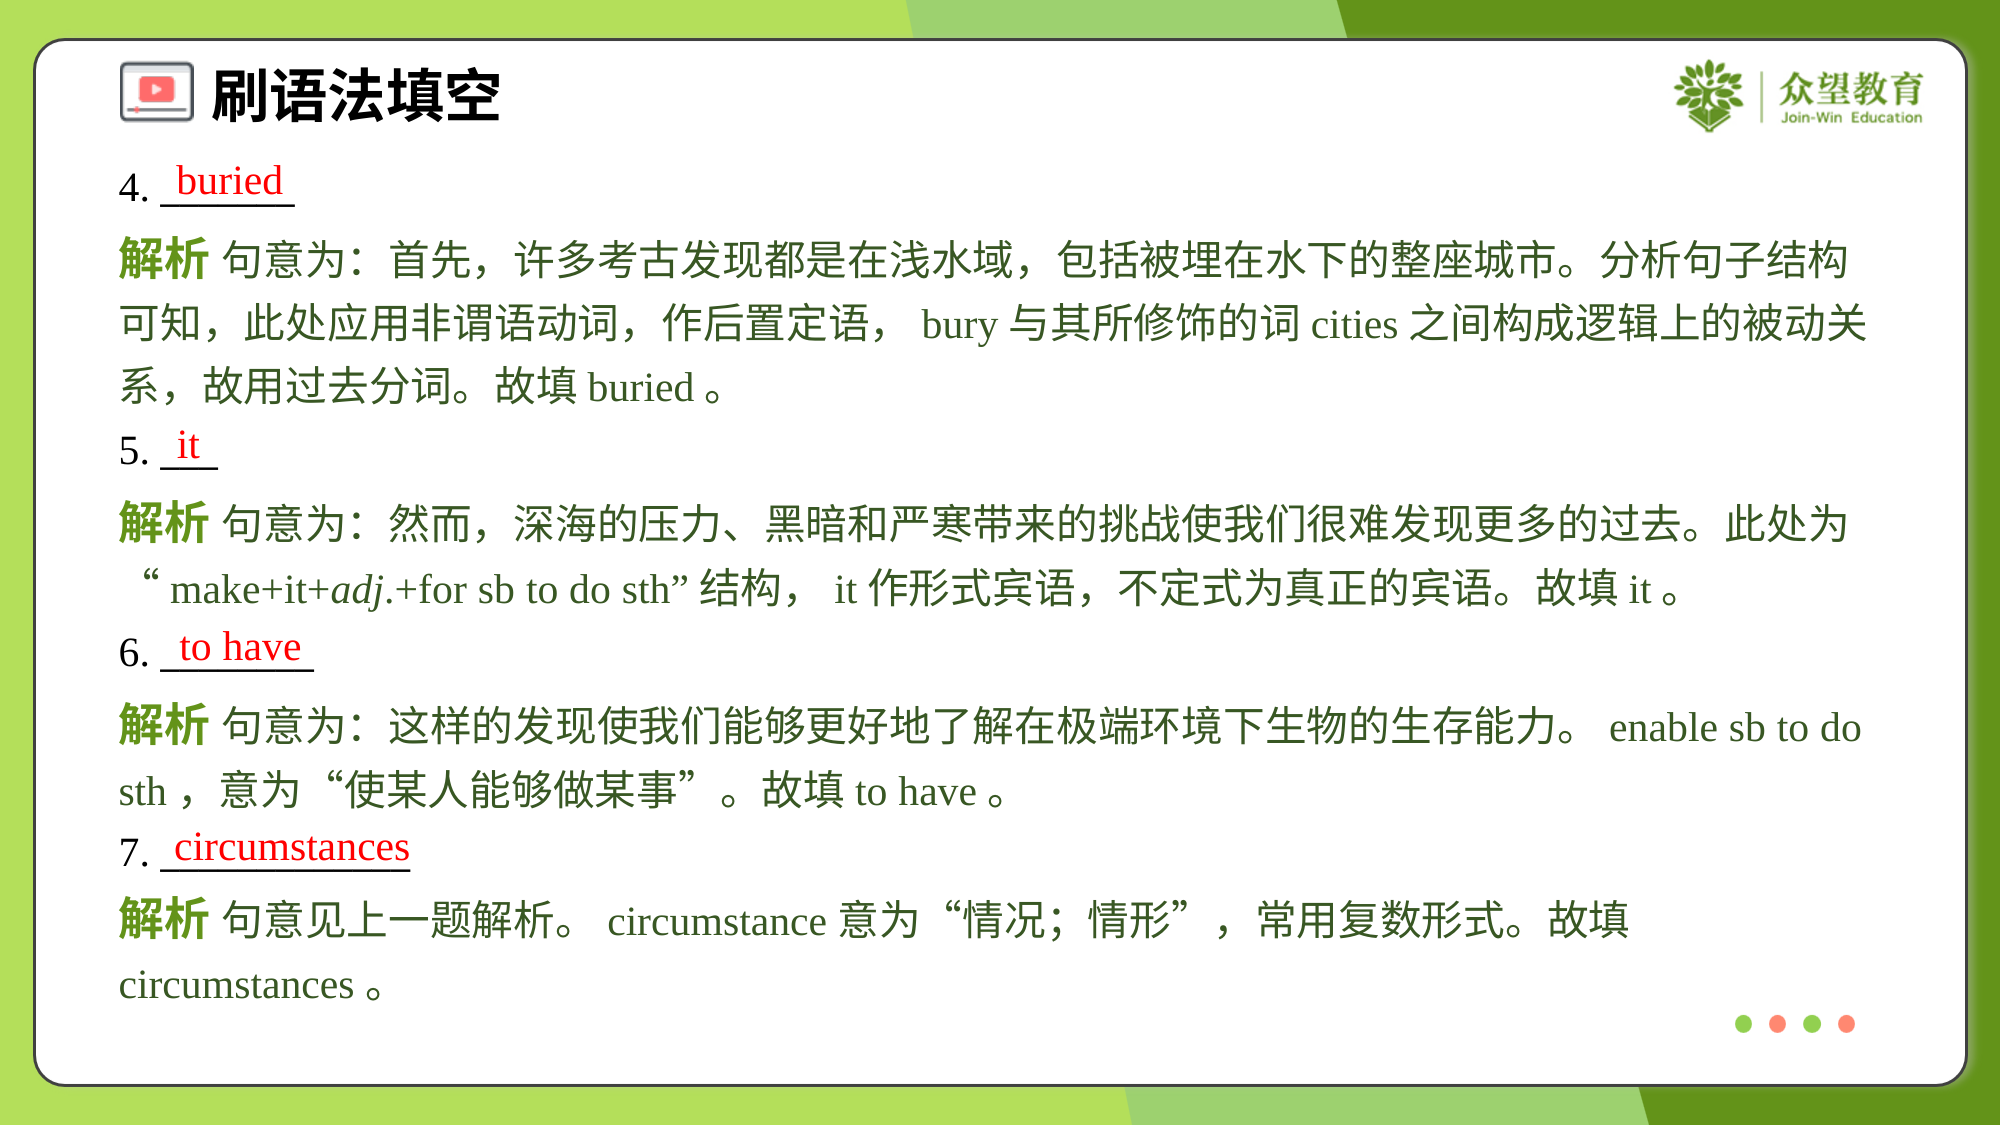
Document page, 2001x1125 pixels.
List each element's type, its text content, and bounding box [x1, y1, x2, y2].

text_box it [172, 404, 205, 463]
text_box buried [172, 140, 288, 199]
text_box circumstances [170, 806, 415, 865]
text_box 解析 句意为：首先，许多考古发现都是在浅水域，包括被埋在水下的整座城市。分析句子结构可知，此处应用非谓语动词，作后置定语，bury与其所修饰的词cities之间构成逻辑上的被动关系，故用过去分词。故填buried。 [118, 215, 1883, 405]
text_box 4. _______ [118, 146, 1883, 204]
text_box 解析 句意为：然而，深海的压力、黑暗和严寒带来的挑战使我们很难发现更多的过去。此处为“make+it+adj.+for sb to do sth”结构，it作形式宾语，不定式为真正的宾语。故填it。 [118, 480, 1883, 607]
text_box 6. ________ [118, 612, 1883, 670]
text_box 解析 句意为：这样的发现使我们能够更好地了解在极端环境下生物的生存能力。enable sb to do sth，意为“使某人能够做某事”。故填to have。 [118, 682, 1883, 809]
text_box 解析 句意见上一题解析。circumstance意为“情况；情形”，常用复数形式。故填circumstances。 [118, 875, 1883, 938]
text_box 5. ___ [118, 410, 1883, 468]
picture [0, 0, 2000, 1125]
text_box to have [170, 606, 312, 664]
text_box 7. _____________ [118, 812, 1883, 870]
